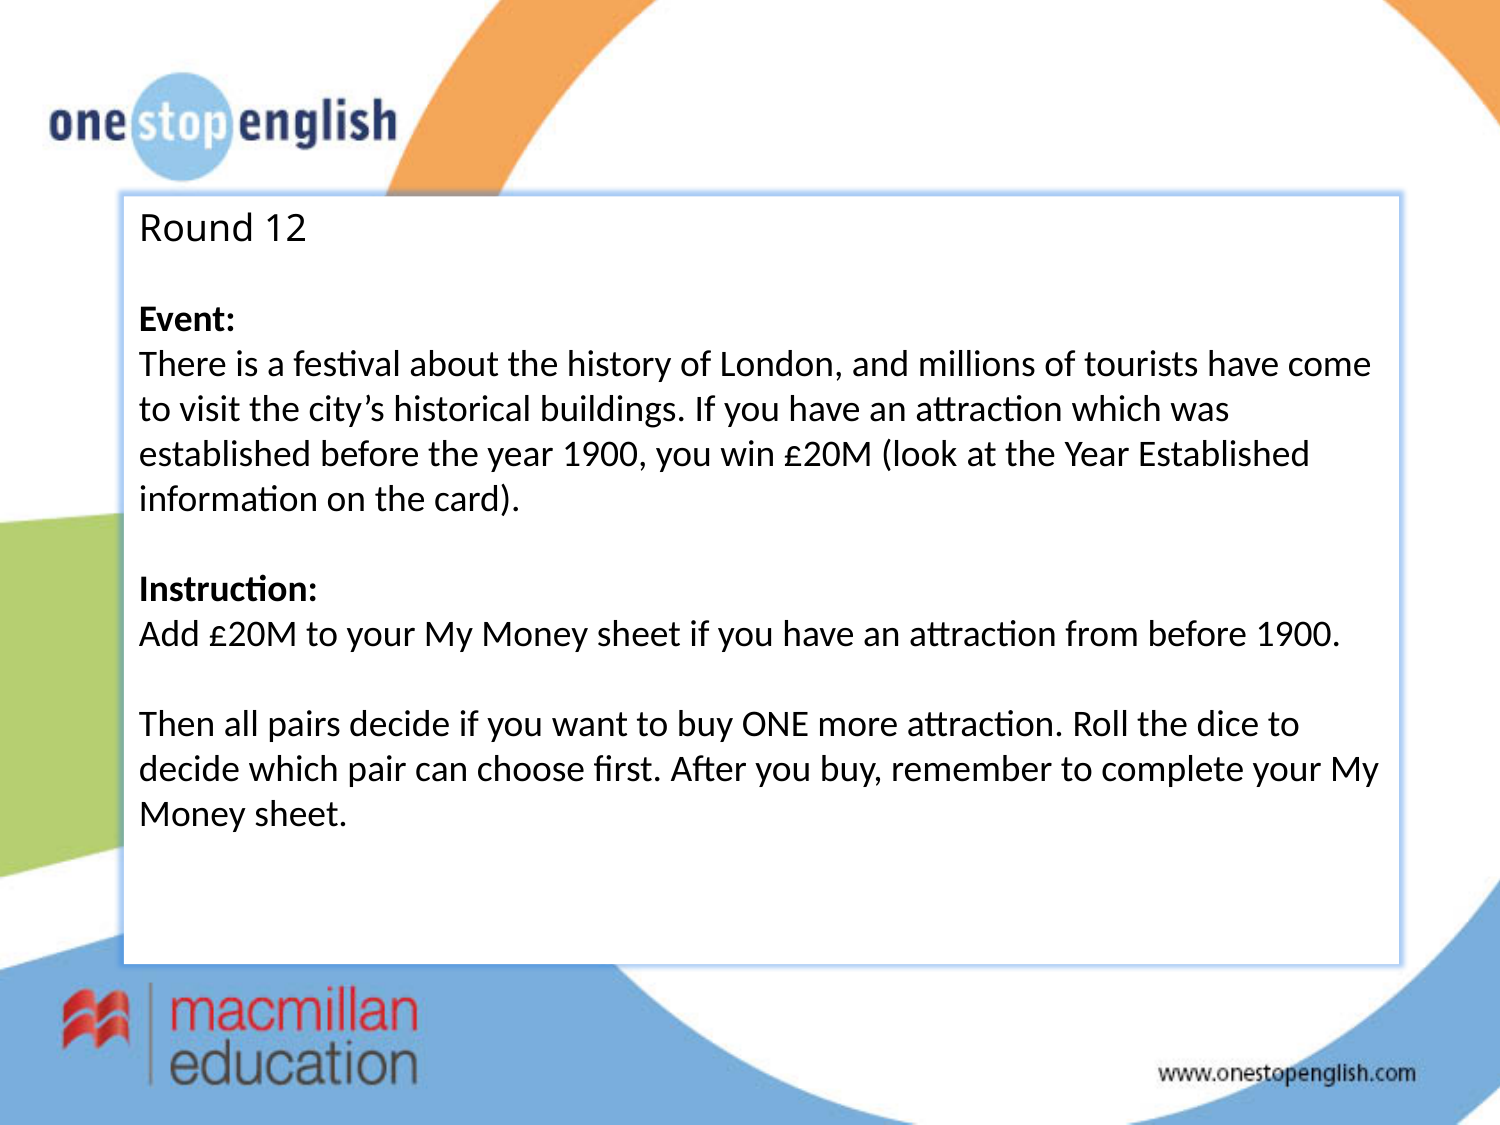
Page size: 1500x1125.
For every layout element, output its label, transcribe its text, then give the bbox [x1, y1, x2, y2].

picture [0, 0, 1500, 1125]
text_box Round 12 Event: There is a festival about the history of London, and millions of tourists have come to visit the city’s historical buildings. If you have an attraction which was established before the year 1900, you win £20M (look at the Year Established information on the card). Instruction: Add £20M to your My Money sheet if you have an attraction from before 1900. Then all pairs decide if you want to buy ONE more attraction. Roll the dice to decide which pair can choose first. After you buy, remember to complete your My Money sheet. [123, 196, 1399, 965]
